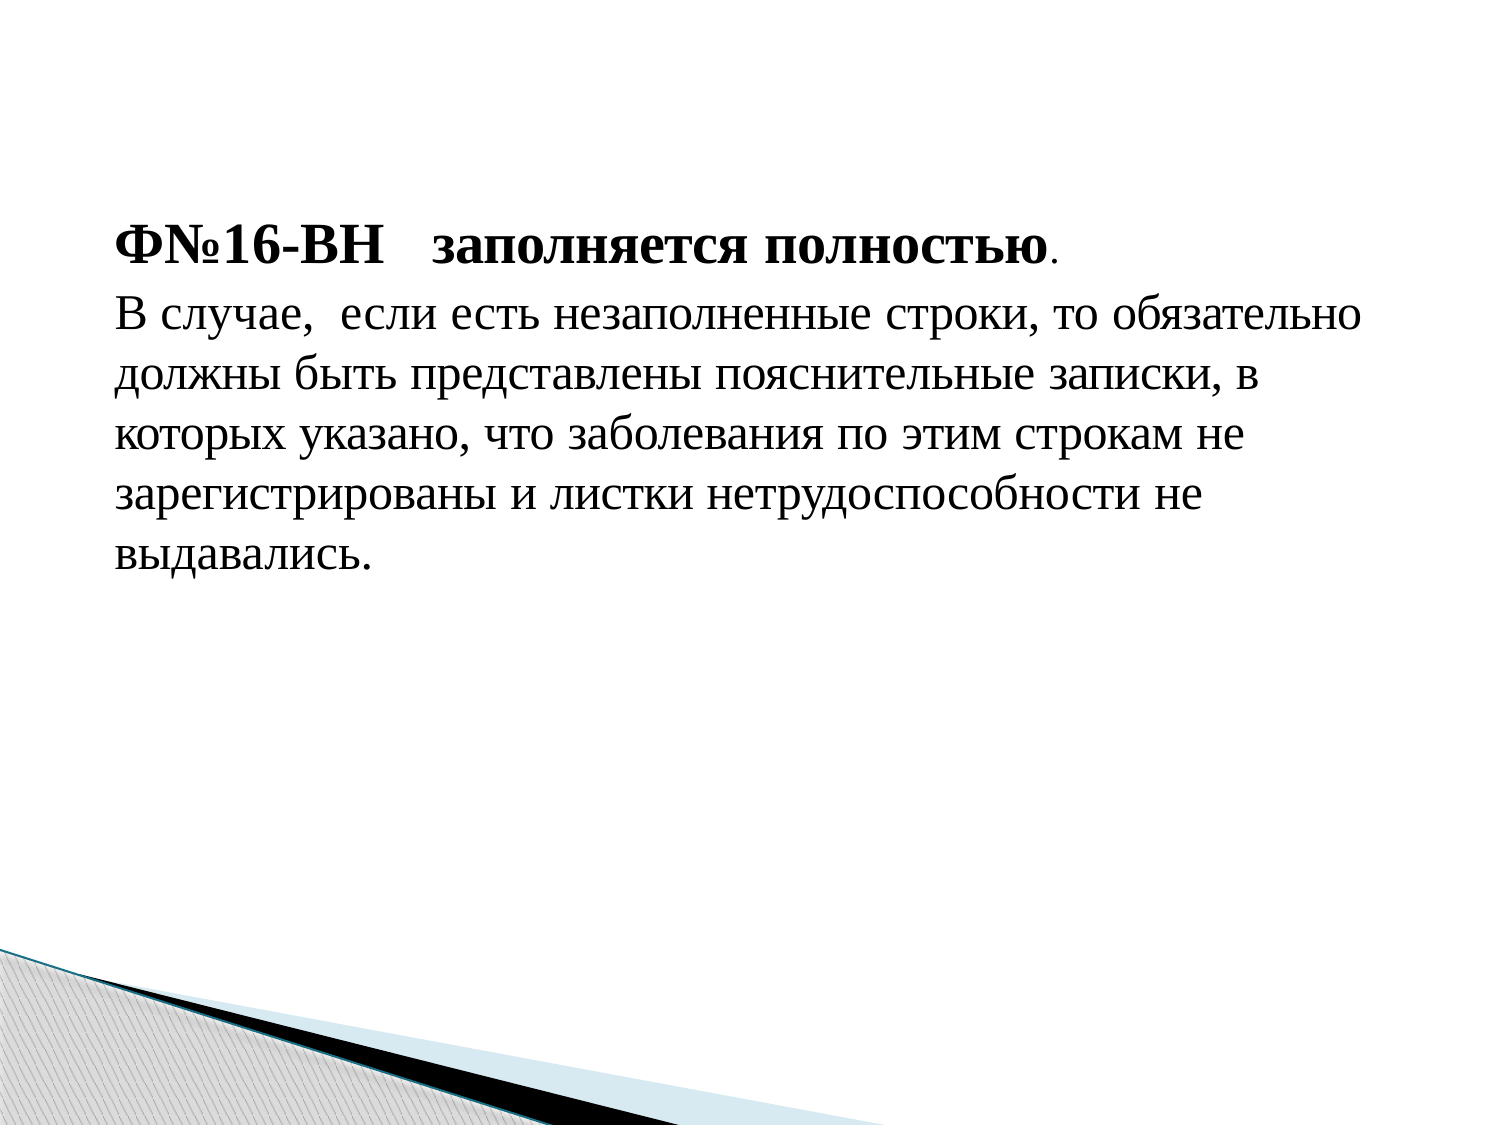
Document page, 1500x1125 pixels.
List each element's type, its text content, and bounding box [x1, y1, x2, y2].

text_box Ф№16-ВН заполняется полностью. В случае, если есть незаполненные строки, то обязательно должны быть представлены пояснительные записки, в которых указано, что заболевания по этим строкам не зарегистрированы и листки нетрудоспособности не выдавались. [112, 200, 1391, 580]
